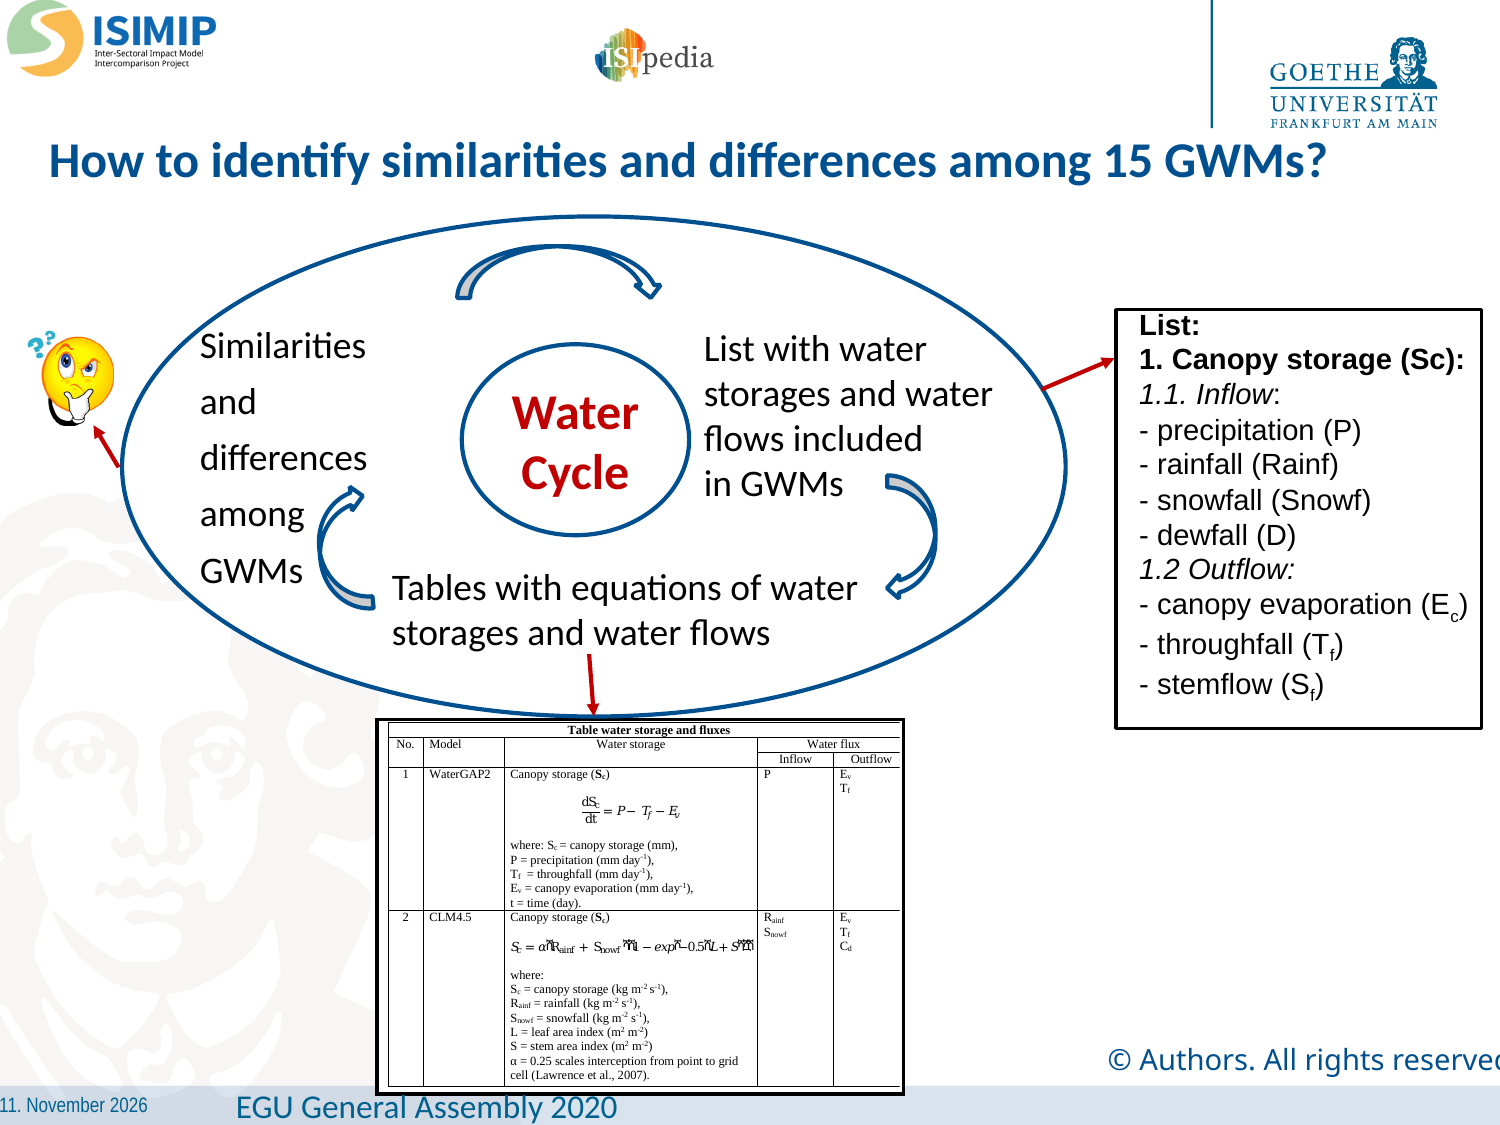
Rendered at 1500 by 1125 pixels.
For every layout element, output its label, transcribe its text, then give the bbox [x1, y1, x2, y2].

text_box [1115, 298, 1500, 729]
picture [0, 0, 1500, 1125]
text_box © Authors. All rights reserved [1092, 1033, 1500, 1084]
text_box [376, 719, 904, 1095]
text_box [122, 216, 1066, 717]
picture [605, 1100, 613, 1111]
picture [572, 1099, 580, 1111]
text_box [589, 653, 594, 717]
text_box How to identify similarities and differences among 15 GWMs? [0, 120, 1437, 196]
text_box EGU General Assembly 2020 [213, 1078, 641, 1125]
picture [387, 390, 1500, 1125]
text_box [1041, 358, 1115, 390]
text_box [93, 425, 119, 468]
picture [0, 0, 1210, 120]
